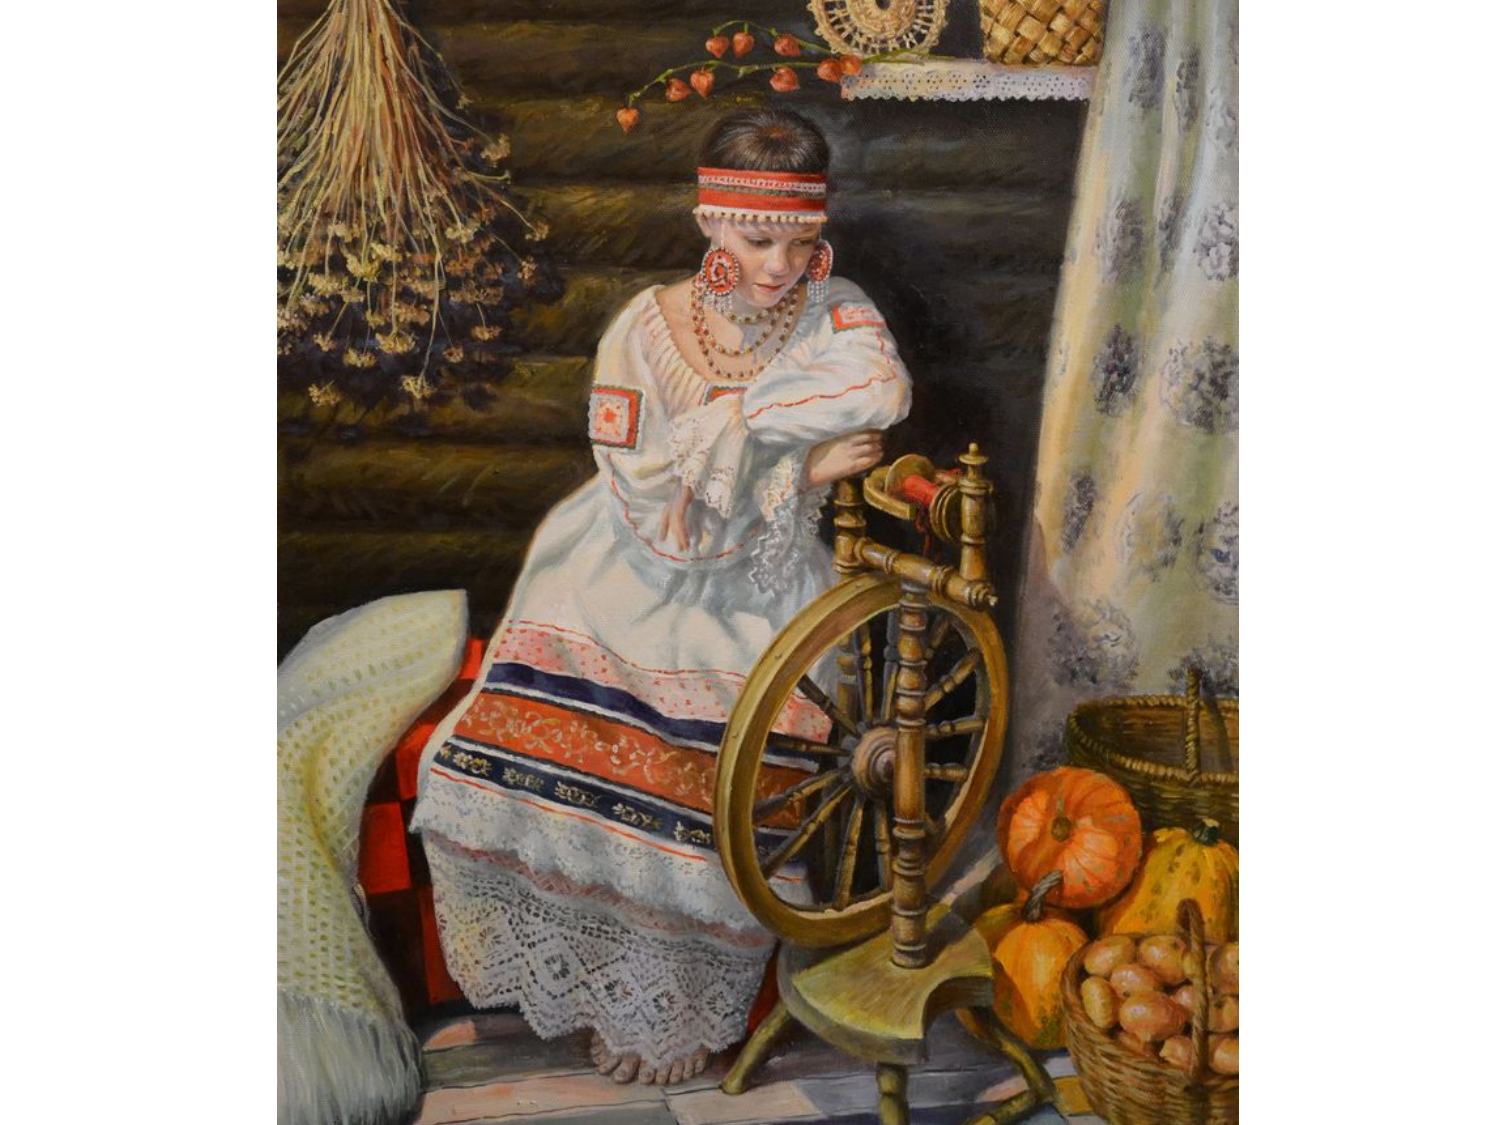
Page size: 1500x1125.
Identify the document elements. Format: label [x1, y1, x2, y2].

picture [277, 0, 1240, 1125]
